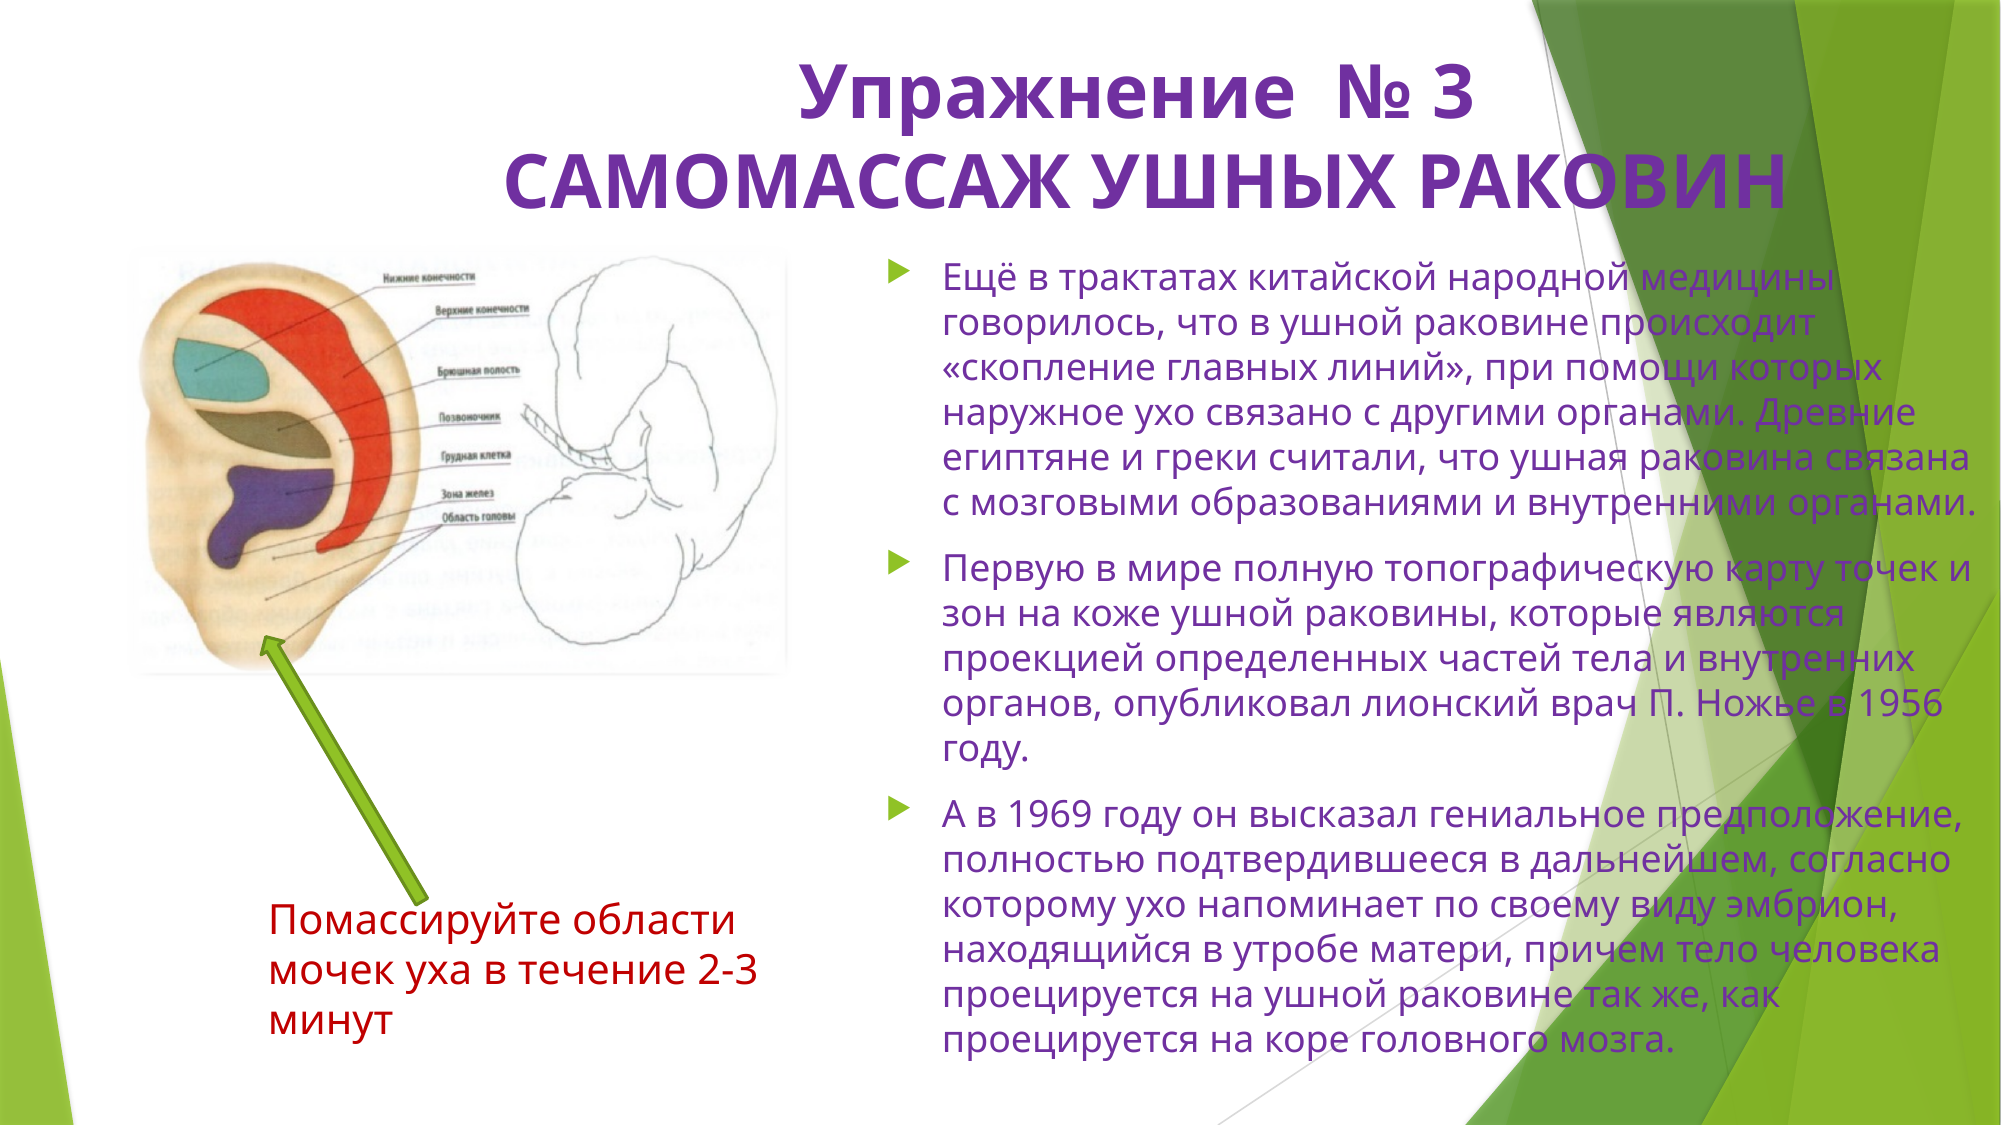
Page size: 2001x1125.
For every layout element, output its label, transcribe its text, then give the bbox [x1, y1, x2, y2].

list Ещё в трактатах китайской народной медицины говорилось, что в ушной раковине происходит «скопление главных линий», при помощи которых наружное ухо связано с другими органами. Древние египтяне и греки считали, что ушная раковина связана с мозговыми образованиями и внутренними органами. Первую в мире полную топографическую карту точек и зон на коже ушной раковины, которые являются проекцией определенных частей тела и внутренних органов, опубликовал лионский врач П. Ножье в 1956 году. А в 1969 году он высказал гениальное предположение, полностью подтвердившееся в дальнейшем, согласно которому ухо напоминает по своему виду эмбрион, находящийся в утробе матери, причем тело человека проецируется на ушной раковине так же, как проецируется на коре головного мозга. [870, 245, 2000, 1125]
text_box [286, 688, 429, 907]
picture [126, 245, 792, 680]
text_box Помассируйте области мочек уха в течение 2-3 минут [252, 885, 860, 1045]
title Упражнение № 3 САМОМАССАЖ УШНЫХ РАКОВИН [425, 35, 1888, 246]
